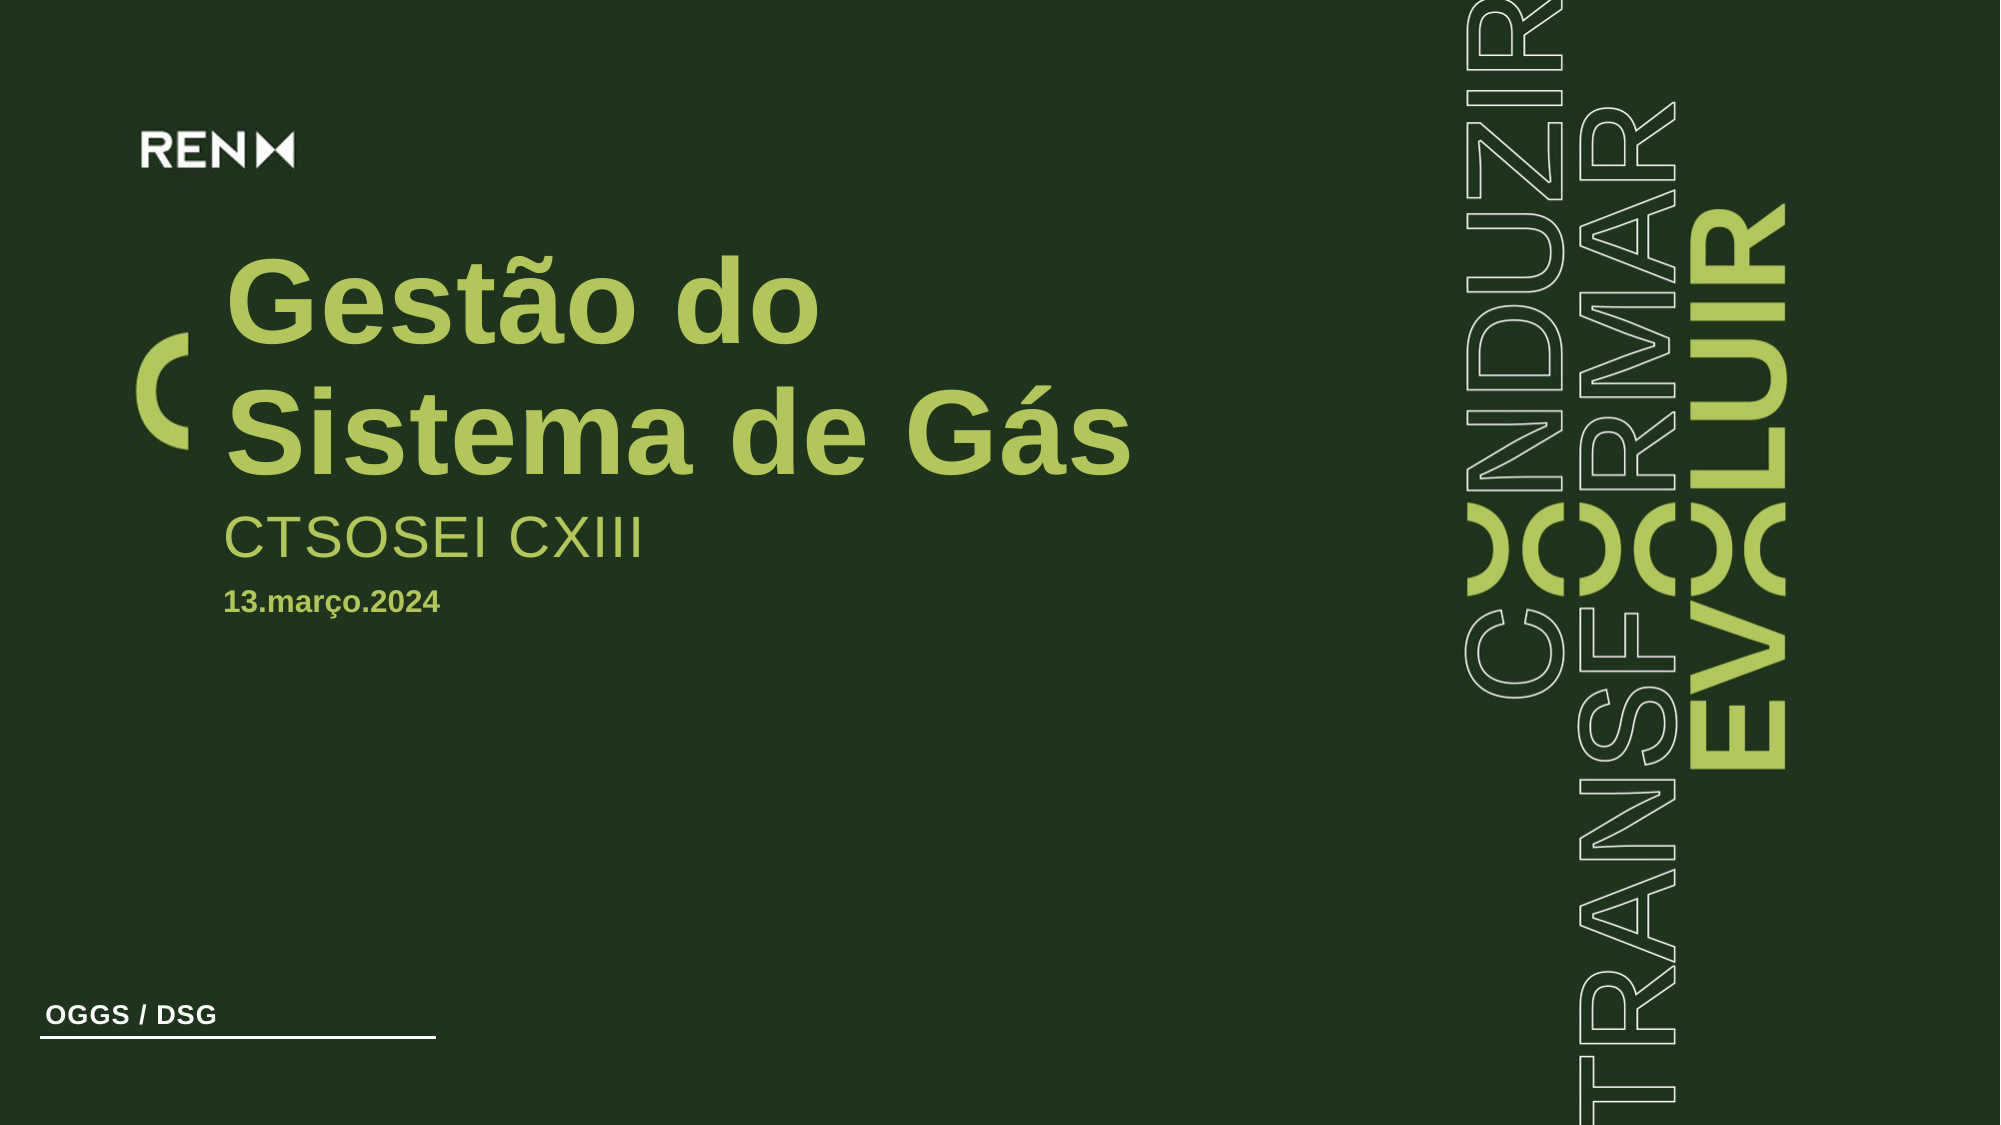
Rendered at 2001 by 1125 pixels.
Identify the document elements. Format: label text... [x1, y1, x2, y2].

text_box 13.março.2024 [221, 580, 506, 620]
text_box OGGS / DSG [43, 994, 401, 1030]
text_box Gestão do Sistema de Gás CTSOSEI CXIII [221, 227, 1327, 571]
picture [0, 0, 2000, 1125]
